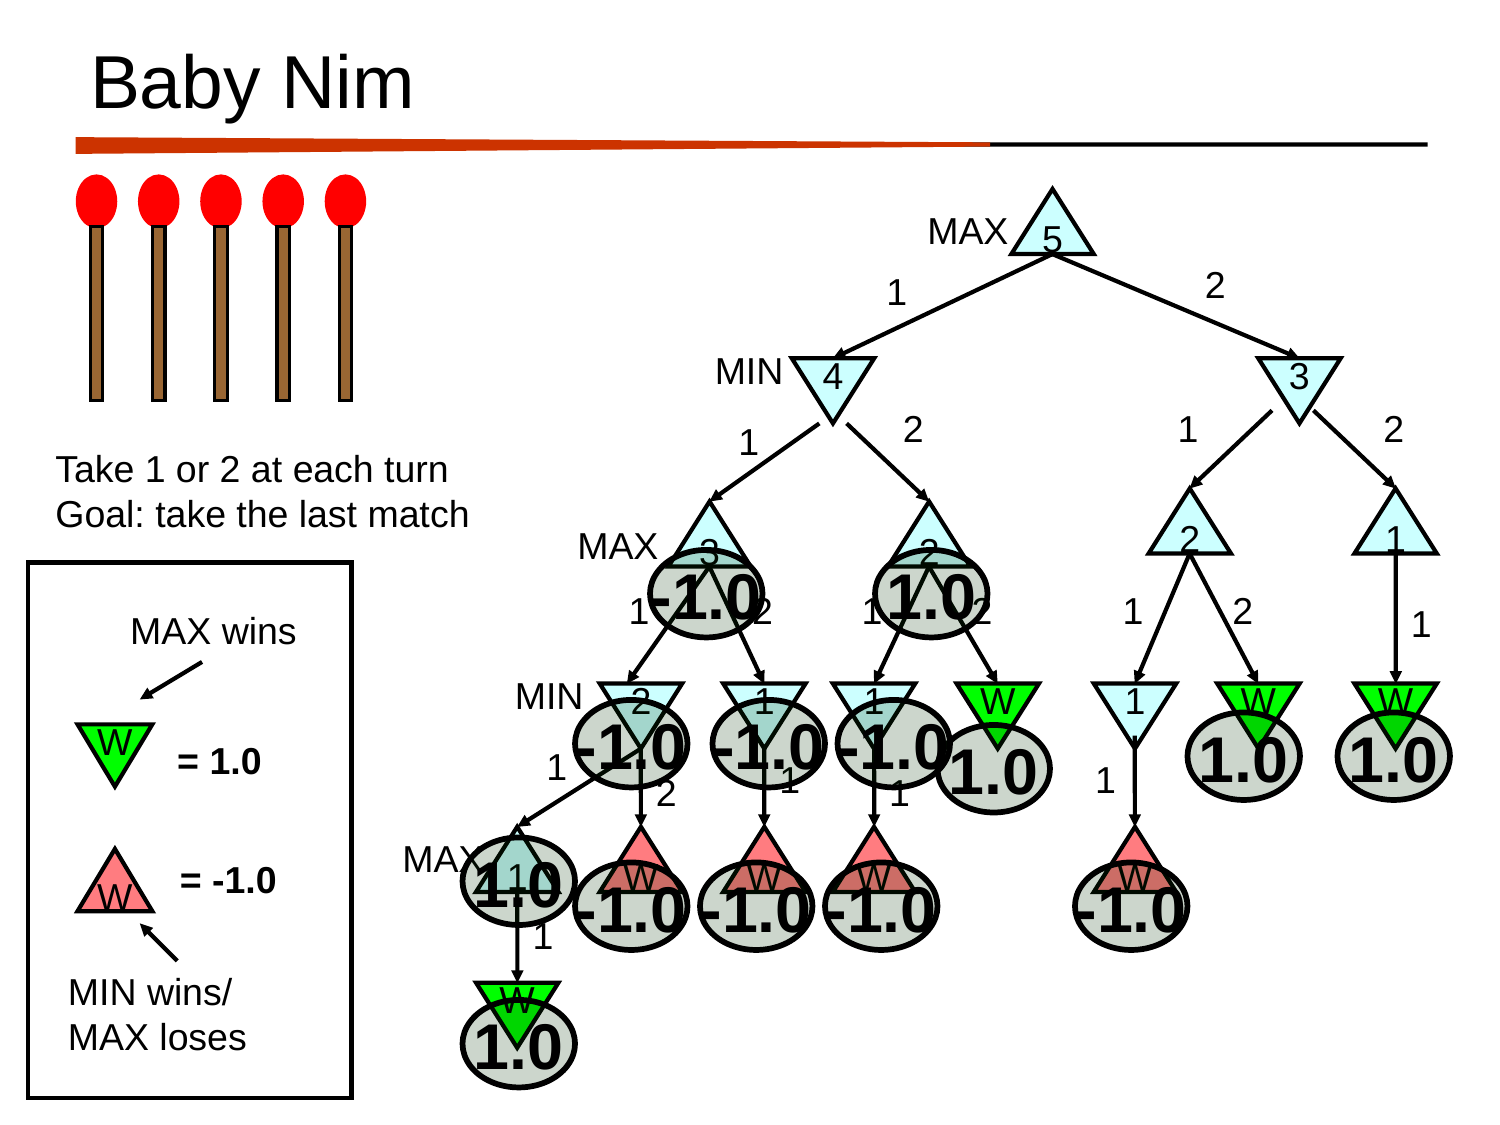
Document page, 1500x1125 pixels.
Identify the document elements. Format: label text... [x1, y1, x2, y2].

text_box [139, 176, 178, 402]
text_box MAX [387, 827, 470, 888]
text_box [202, 176, 240, 402]
text_box [27, 562, 352, 1098]
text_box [326, 176, 365, 402]
text_box 1.0 [462, 859, 470, 904]
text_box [264, 176, 303, 402]
text_box Take 1 or 2 at each turn Goal: take the last match [40, 437, 470, 543]
title Baby Nim [74, 24, 1426, 133]
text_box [77, 176, 116, 402]
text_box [475, 188, 1448, 1049]
text_box 1.0 [462, 1021, 573, 1088]
